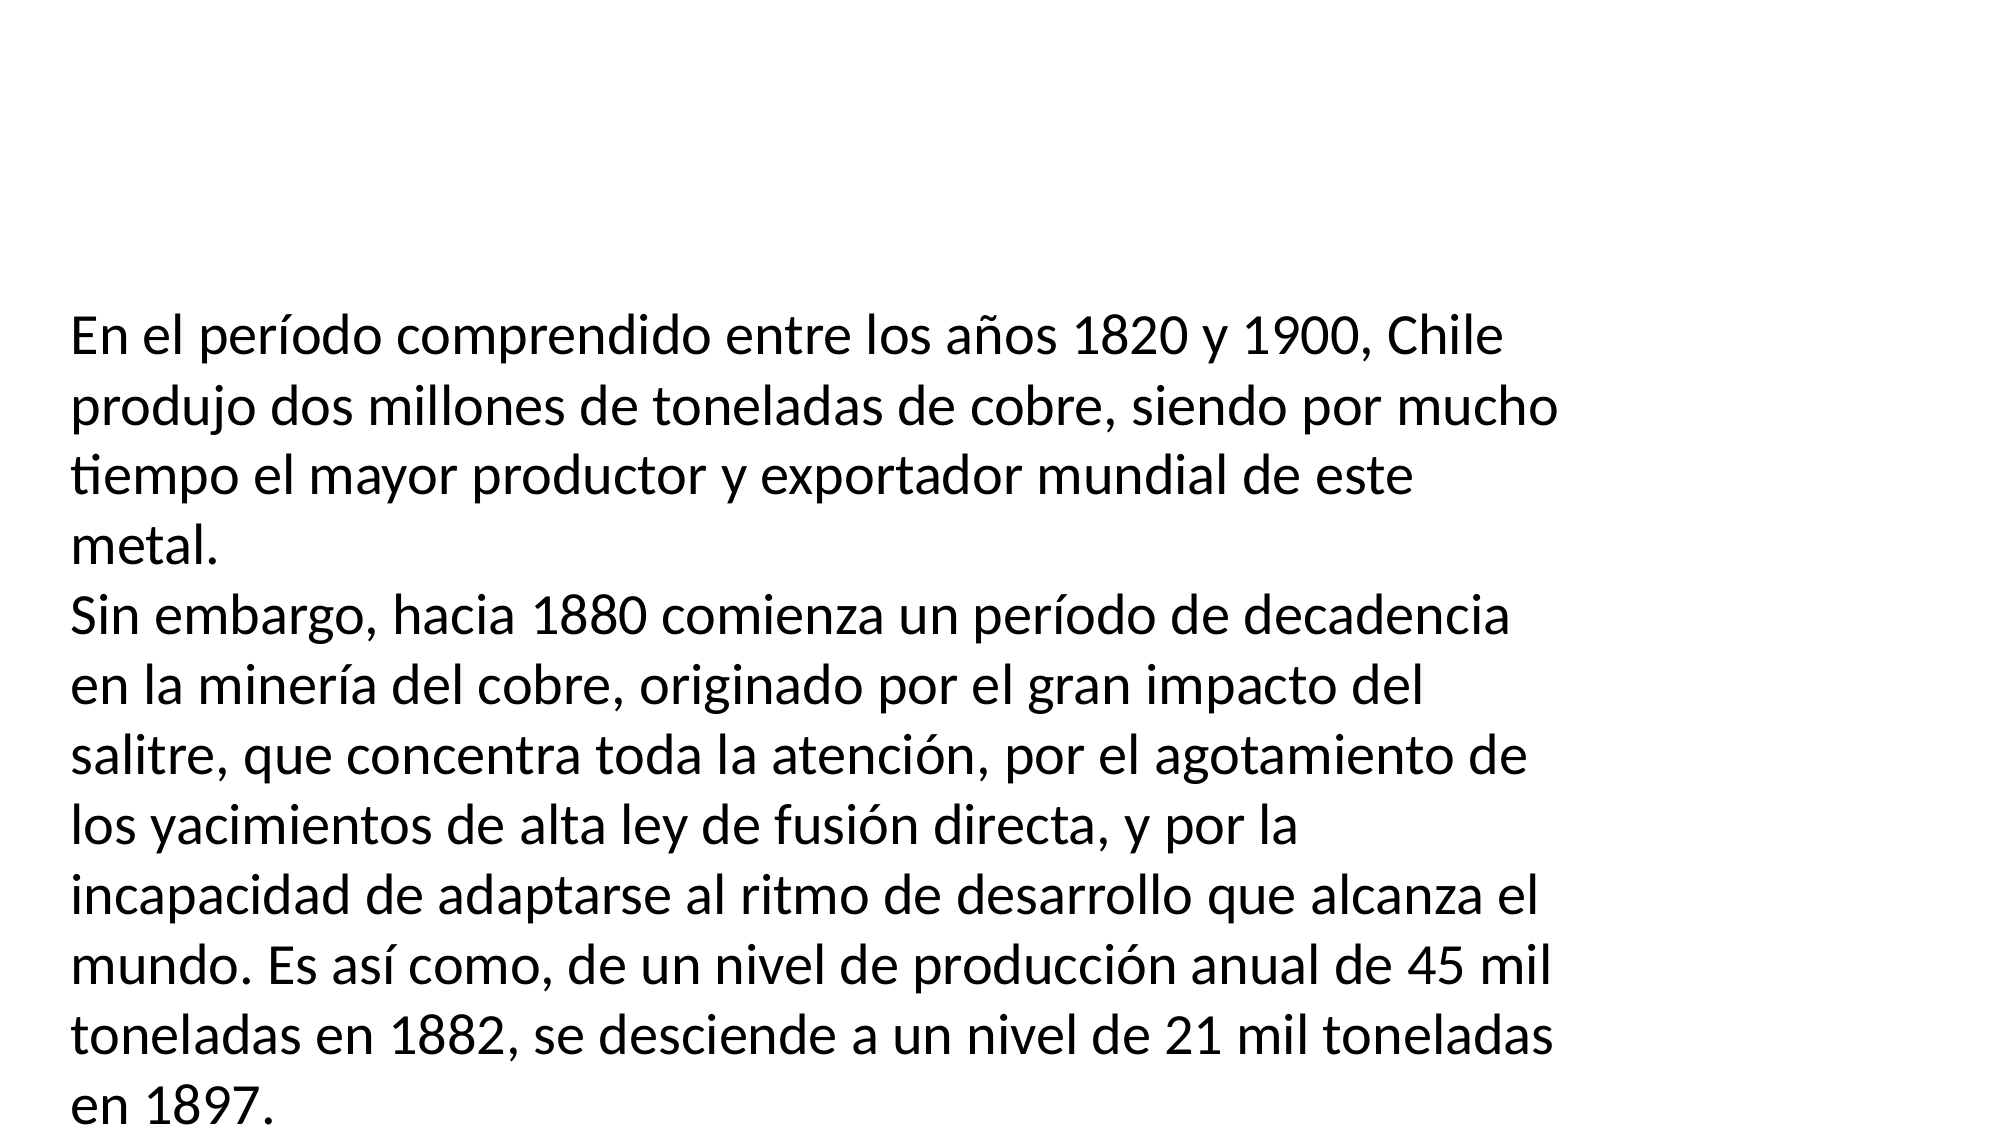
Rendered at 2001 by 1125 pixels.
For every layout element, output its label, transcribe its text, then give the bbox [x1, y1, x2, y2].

text_box En el período comprendido entre los años 1820 y 1900, Chile produjo dos millones de toneladas de cobre, siendo por mucho tiempo el mayor productor y exportador mundial de este metal. Sin embargo, hacia 1880 comienza un período de decadencia en la minería del cobre, originado por el gran impacto del salitre, que concentra toda la atención, por el agotamiento de los yacimientos de alta ley de fusión directa, y por la incapacidad de adaptarse al ritmo de desarrollo que alcanza el mundo. Es así como, de un nivel de producción anual de 45 mil toneladas en 1882, se desciende a un nivel de 21 mil toneladas en 1897. [55, 289, 1598, 1125]
